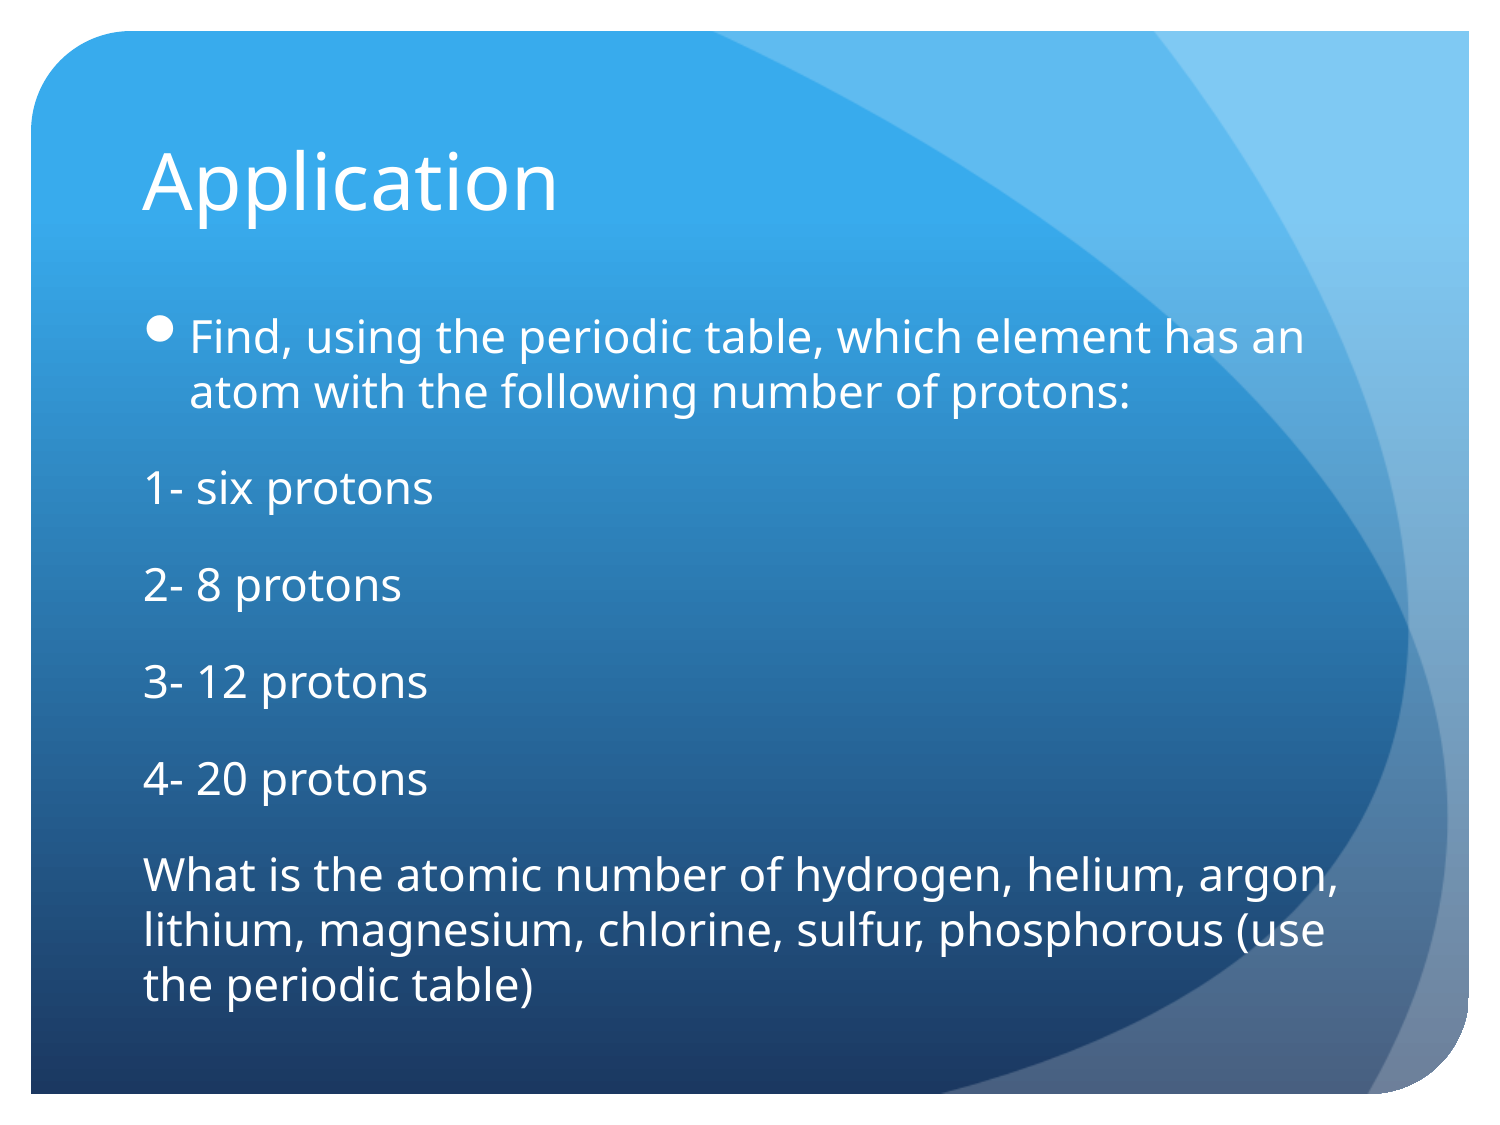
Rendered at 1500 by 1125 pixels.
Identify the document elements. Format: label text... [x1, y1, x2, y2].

list Find, using the periodic table, which element has an atom with the following number of protons: 1- six protons 2- 8 protons 3- 12 protons 4- 20 protons What is the atomic number of hydrogen, helium, argon, lithium, magnesium, chlorine, sulfur, phosphorous (use the periodic table) [127, 299, 1372, 1056]
title Application [127, 62, 1372, 234]
picture [24, 30, 1473, 1094]
